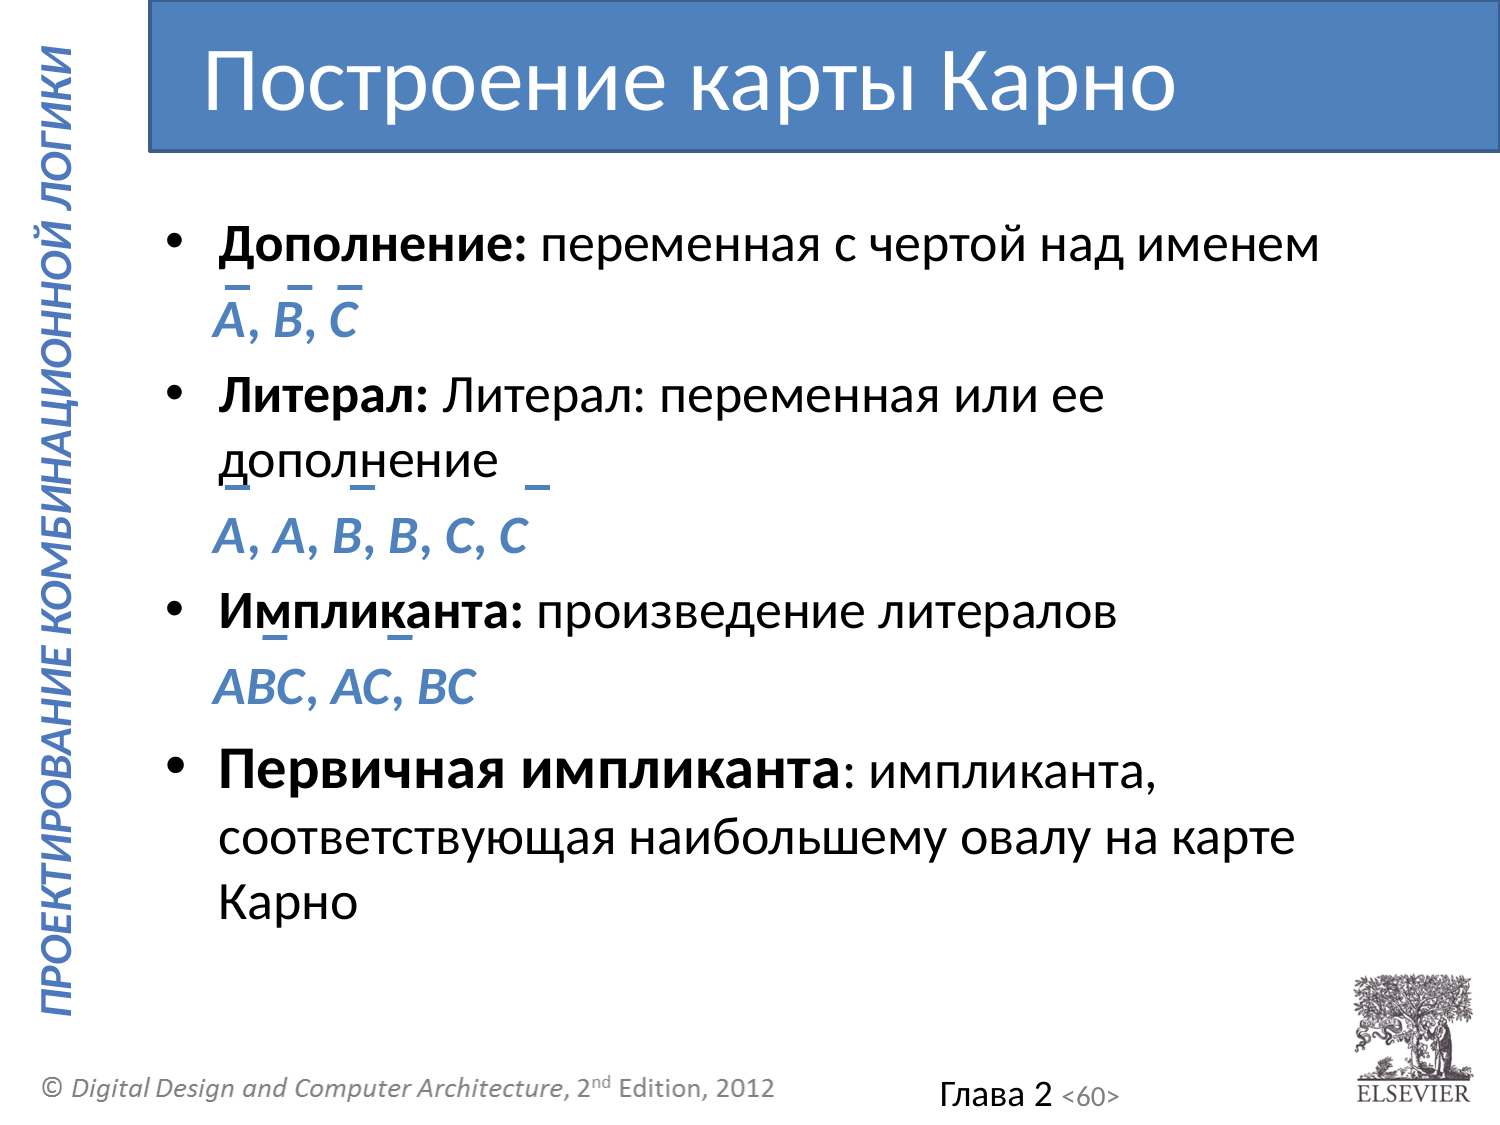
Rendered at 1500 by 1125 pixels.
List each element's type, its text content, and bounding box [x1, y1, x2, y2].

text_box Построение карты Карно [187, 11, 1488, 136]
picture [0, 0, 1500, 1125]
list Дополнение: переменная с чертой над именем A, B, C Литерал: Литерал: переменная или ее дополнение A, A, B, B, C, C Импликанта: произведение литералов ABC, AC, BC Первичная импликанта: импликанта, соответствующая наибольшему овалу на карте Карно [150, 200, 1413, 943]
